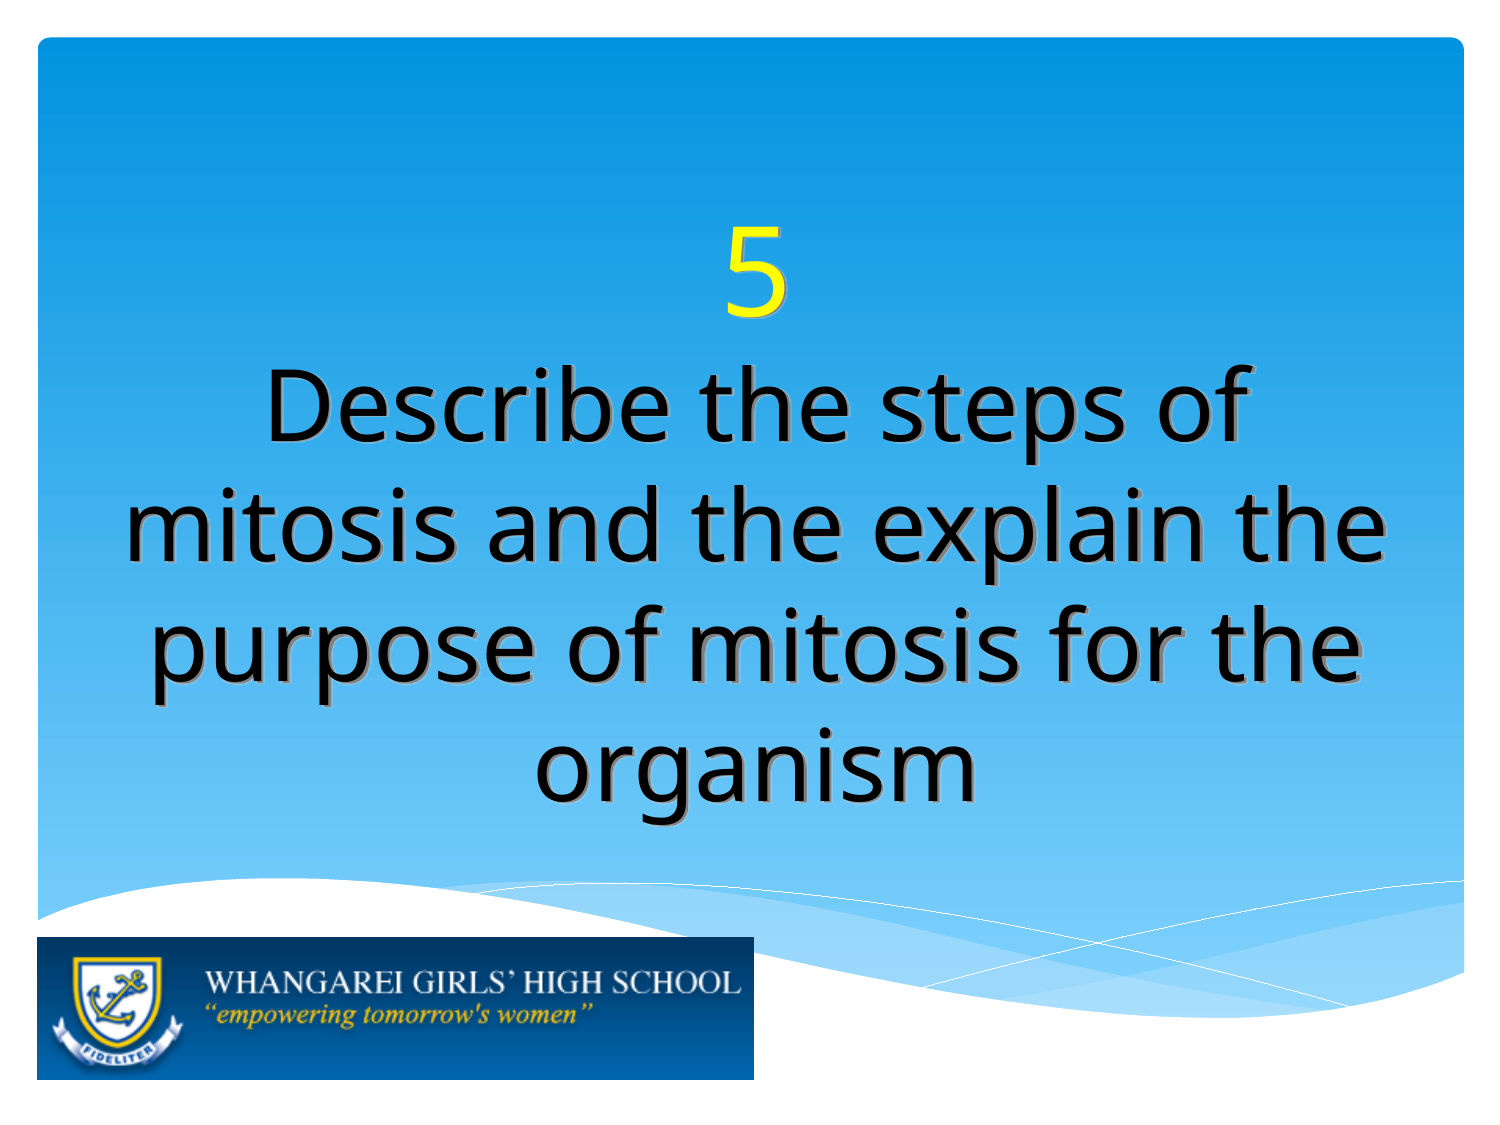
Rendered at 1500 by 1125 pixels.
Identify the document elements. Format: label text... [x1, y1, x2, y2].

picture [37, 937, 754, 1080]
text_box 5 Describe the steps of mitosis and the explain the purpose of mitosis for the organism [74, 99, 1438, 913]
